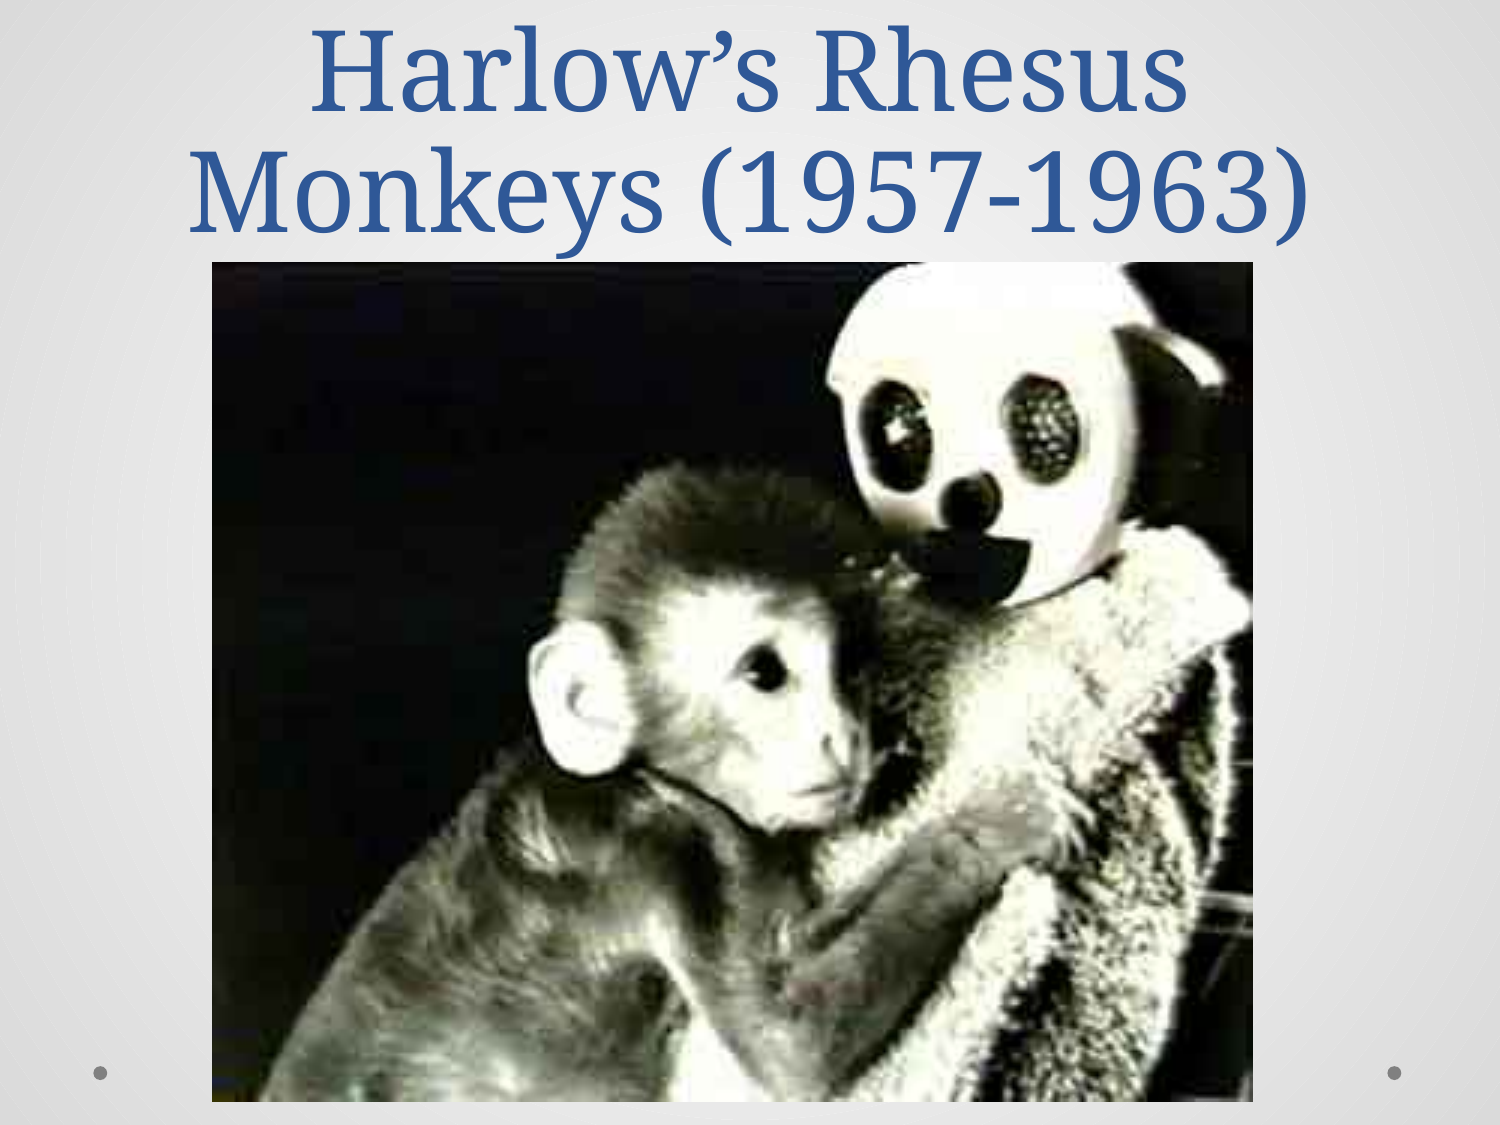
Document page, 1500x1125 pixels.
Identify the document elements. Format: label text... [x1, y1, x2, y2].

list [212, 262, 1254, 1103]
title Harlow’s Rhesus Monkeys (1957-1963) [75, 0, 1425, 263]
